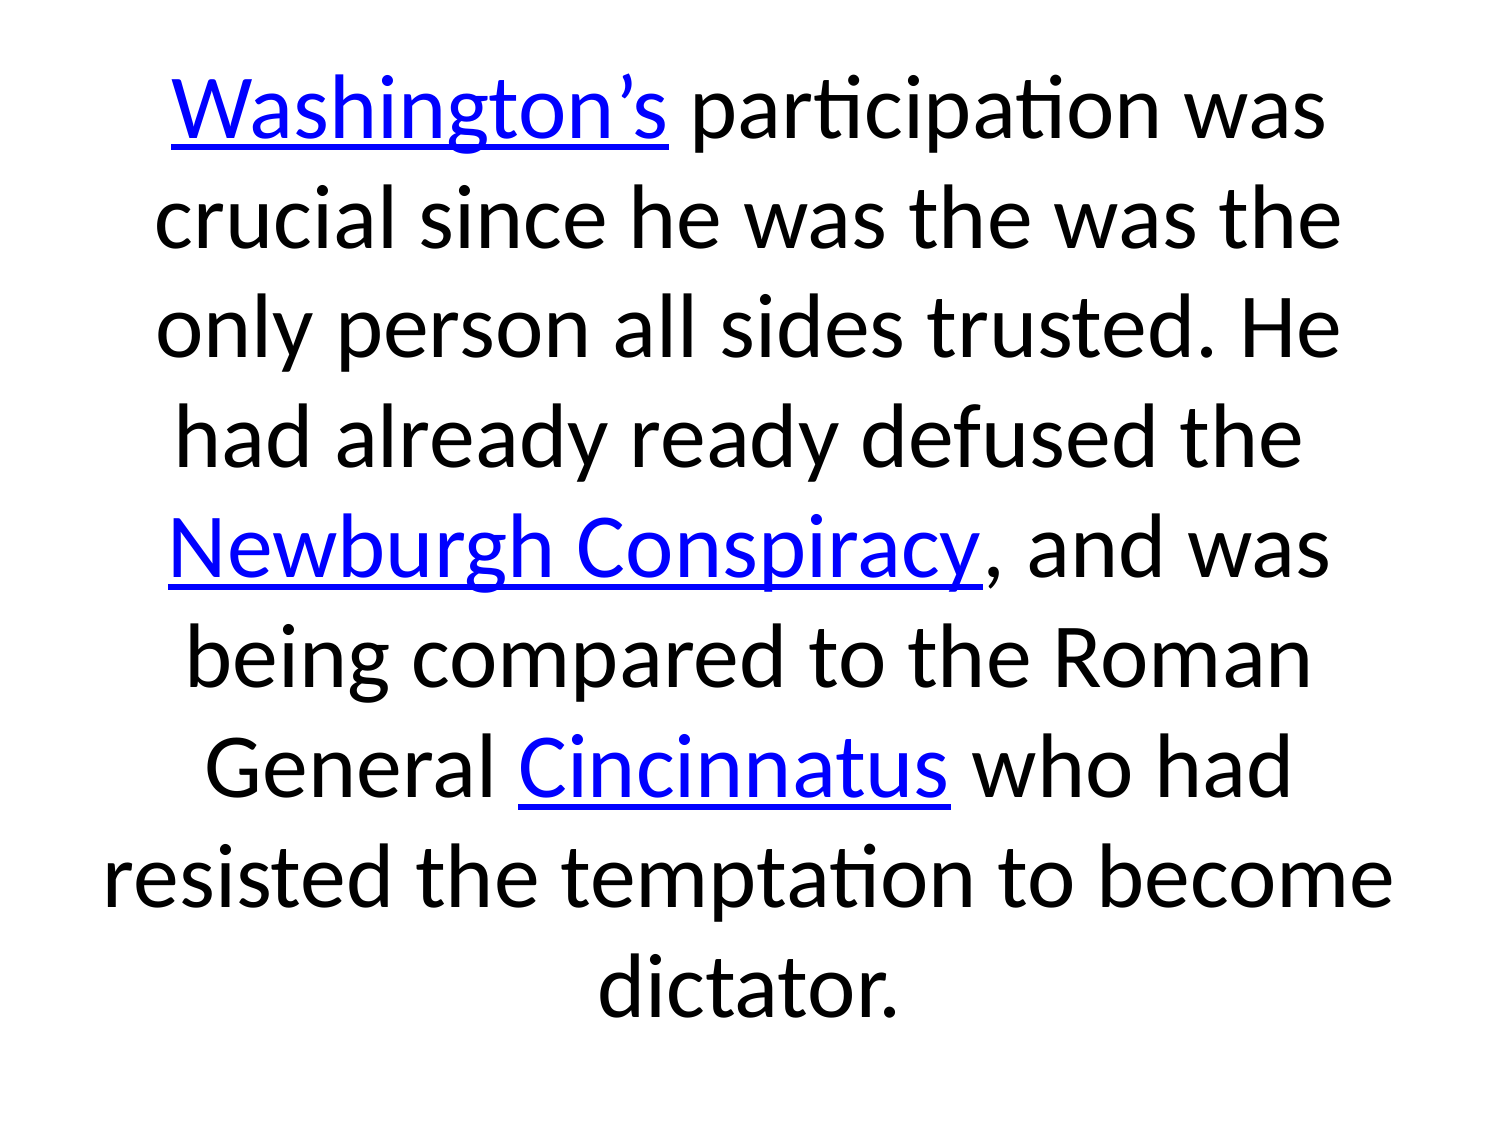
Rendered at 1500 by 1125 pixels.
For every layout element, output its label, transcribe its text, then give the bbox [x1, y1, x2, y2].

title Washington’s participation was crucial since he was the was the only person all sides trusted. He had already ready defused the Newburgh Conspiracy, and was being compared to the Roman General Cincinnatus who had resisted the temptation to become dictator. [75, 45, 1425, 1038]
